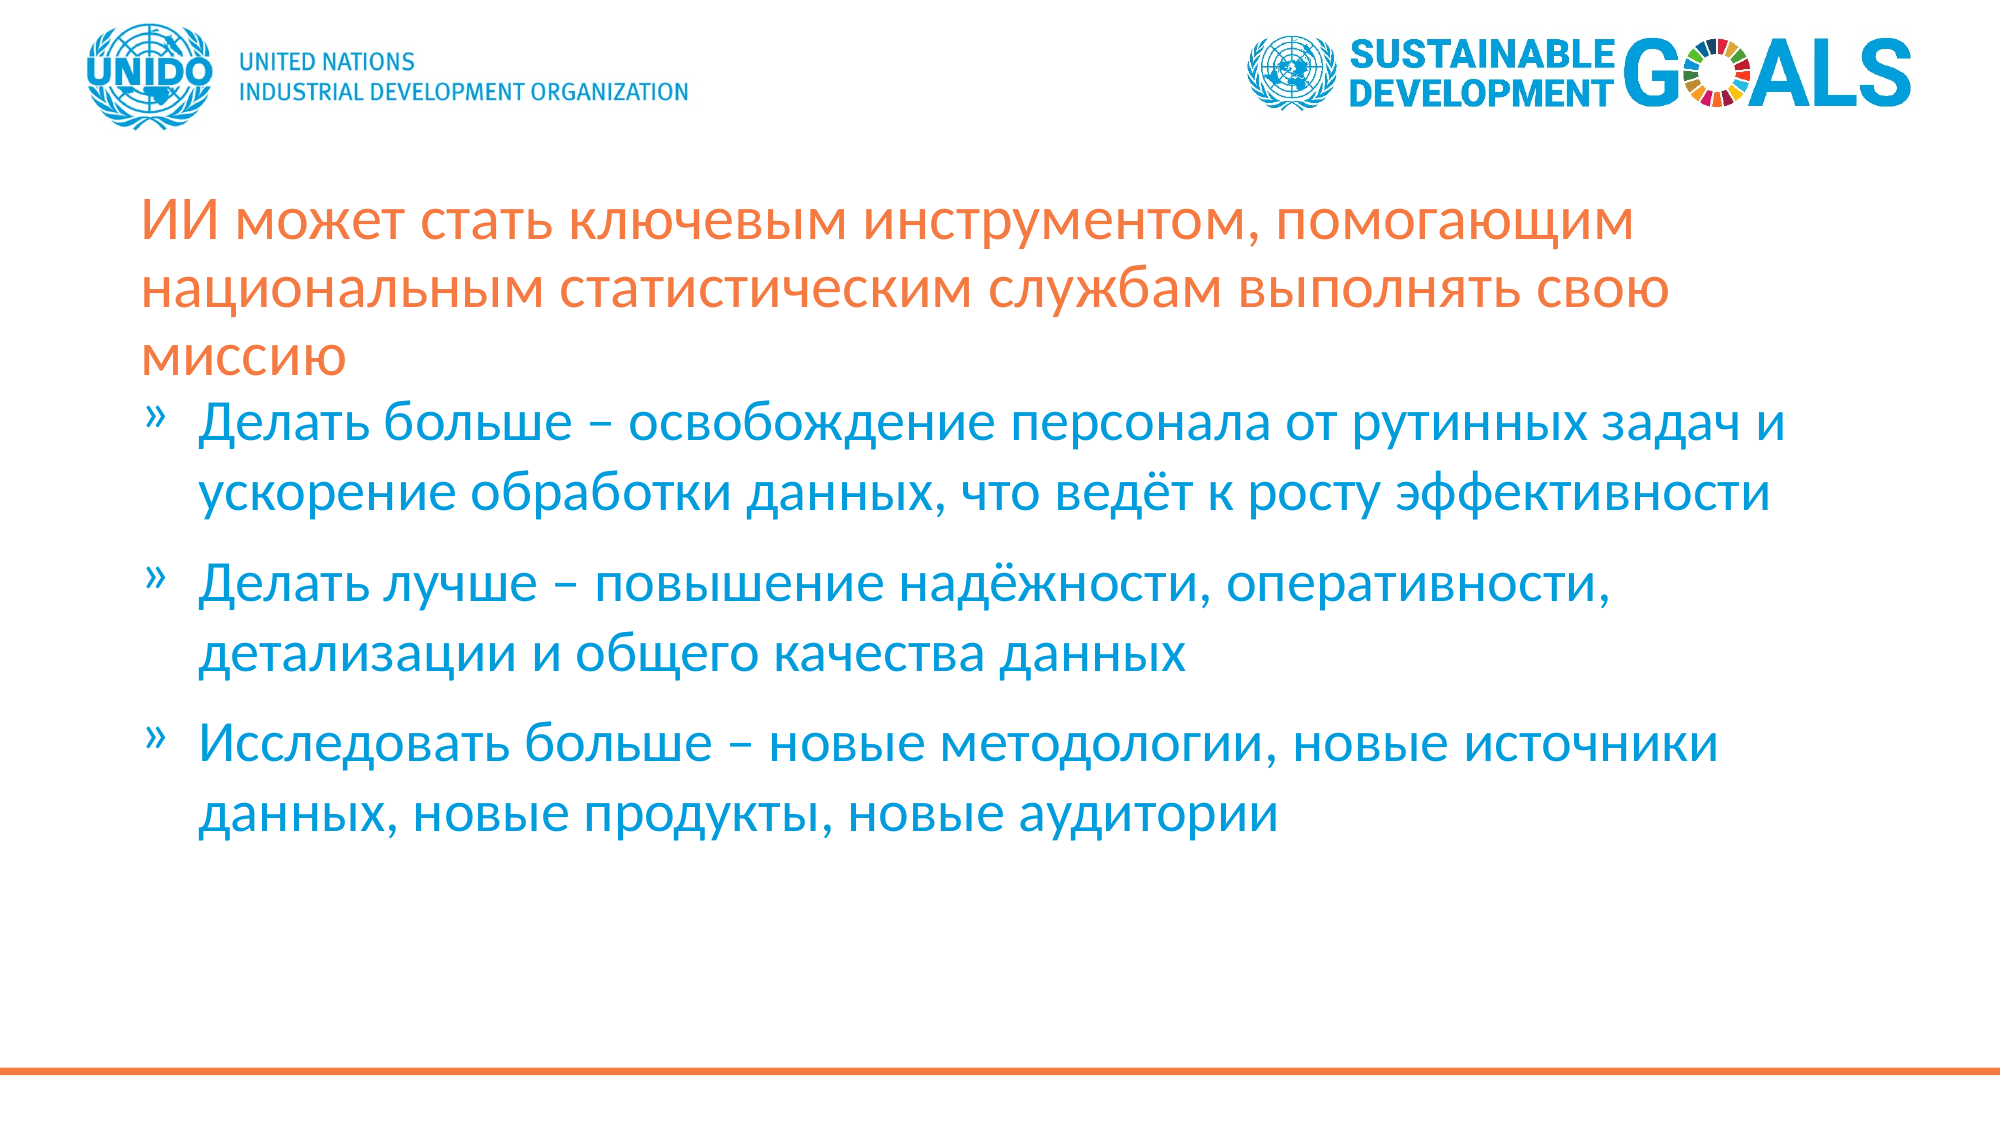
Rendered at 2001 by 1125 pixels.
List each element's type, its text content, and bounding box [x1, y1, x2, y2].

text_box [0, 1067, 2000, 1076]
list Делать больше – освобождение персонала от рутинных задач и ускорение обработки данных, что ведёт к росту эффективности Делать лучше – повышение надёжности, оперативности, детализации и общего качества данных Исследовать больше – новые методологии, новые источники данных, новые продукты, новые аудитории [125, 374, 1872, 969]
title ИИ может стать ключевым инструментом, помогающим национальным статистическим службам выполнять свою миссию [125, 178, 1872, 348]
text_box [72, 0, 1930, 149]
